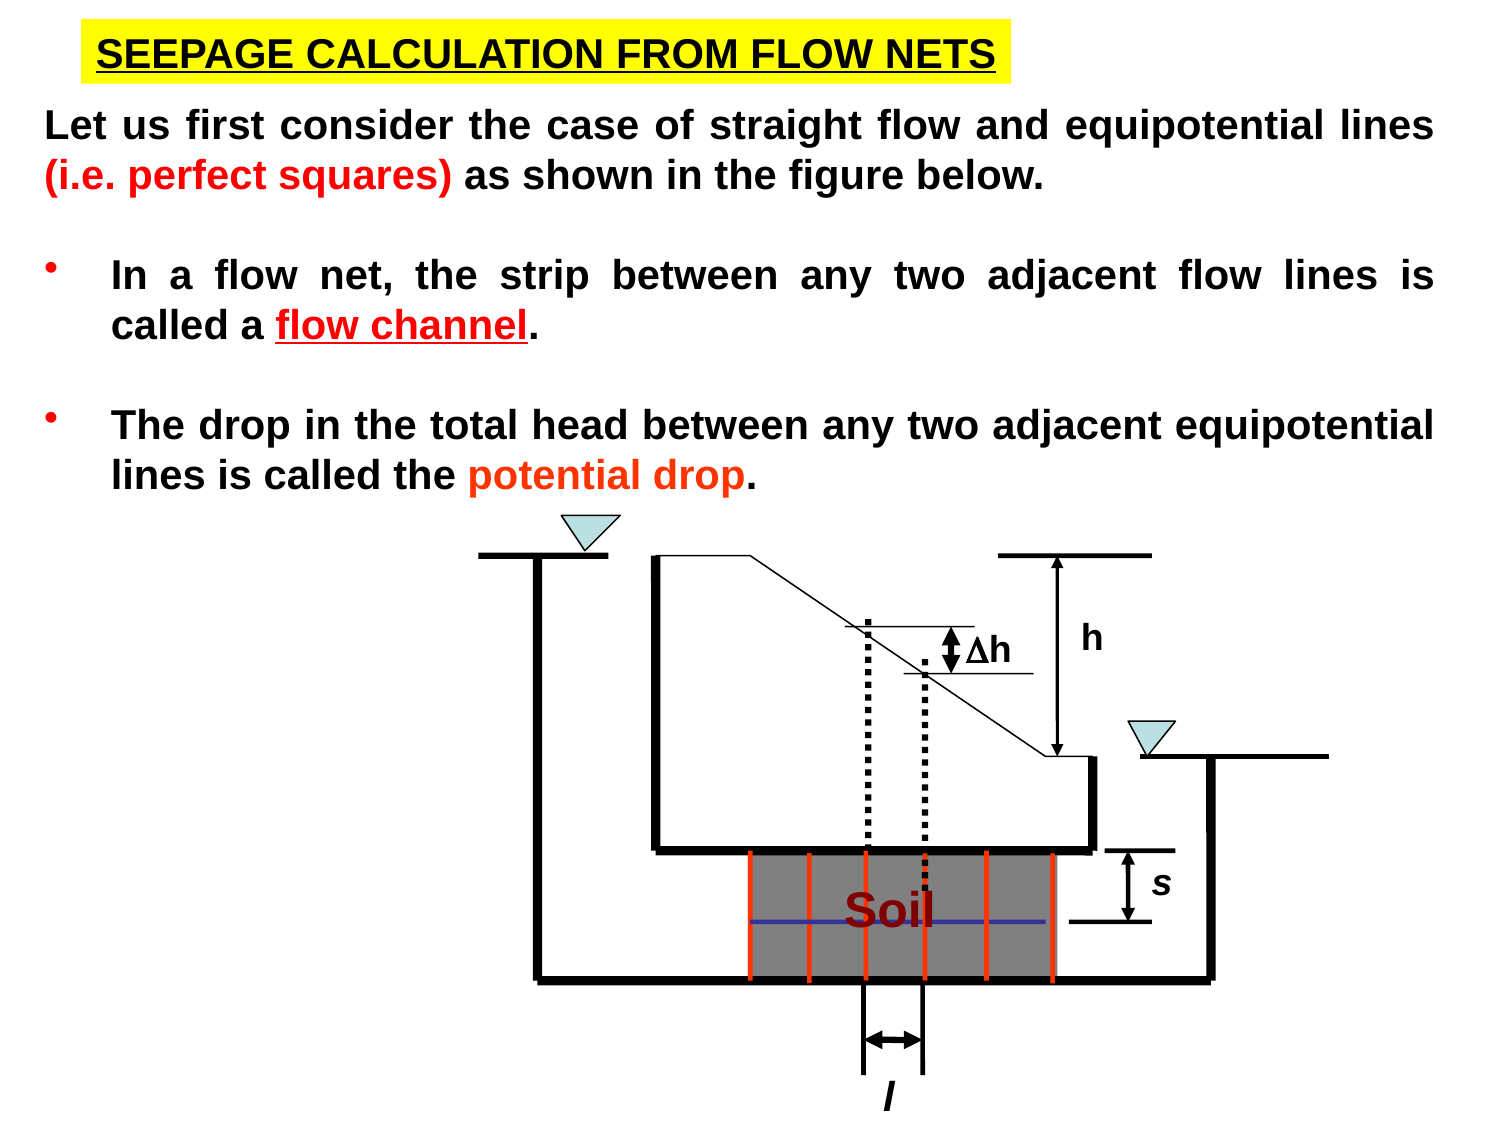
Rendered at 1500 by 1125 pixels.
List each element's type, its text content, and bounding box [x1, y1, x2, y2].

text_box Let us first consider the case of straight flow and equipotential lines (i.e. perfect squares) as shown in the figure below. In a flow net, the strip between any two adjacent flow lines is called a flow channel. The drop in the total head between any two adjacent equipotential lines is called the potential drop. [29, 90, 1451, 505]
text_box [478, 515, 1330, 1125]
text_box SEEPAGE CALCULATION FROM FLOW NETS [81, 19, 1012, 84]
